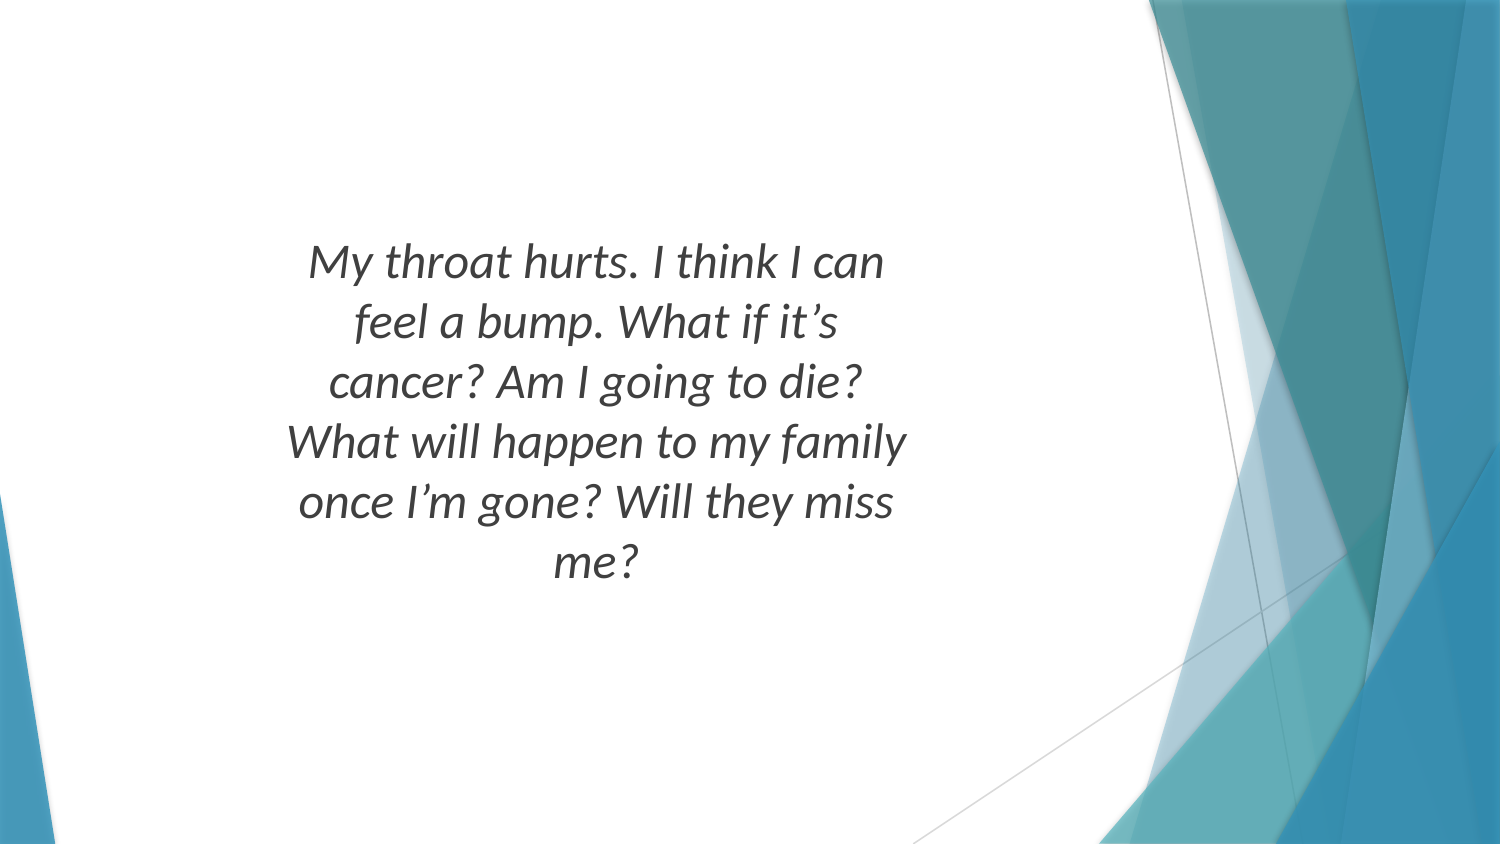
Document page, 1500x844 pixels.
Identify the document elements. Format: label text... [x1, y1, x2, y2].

list My throat hurts. I think I can feel a bump. What if it’s cancer? Am I going to die? What will happen to my family once I’m gone? Will they miss me? [265, 221, 928, 623]
